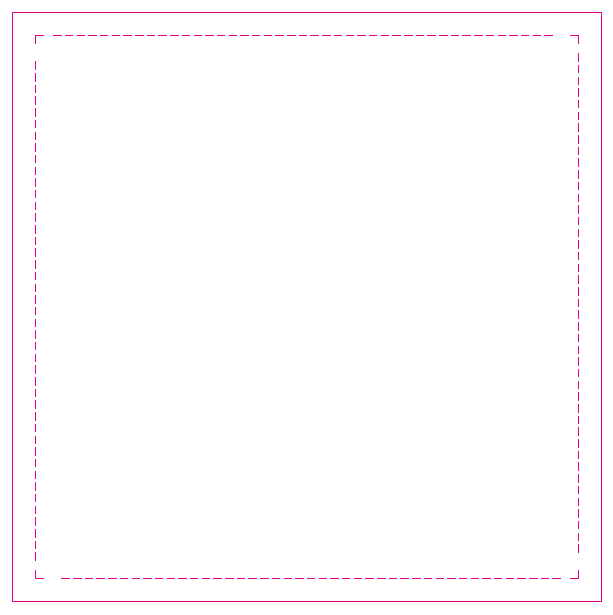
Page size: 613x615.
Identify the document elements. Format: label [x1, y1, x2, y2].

text_box [12, 12, 602, 602]
text_box [35, 35, 45, 45]
text_box [569, 569, 579, 579]
text_box [35, 569, 45, 579]
text_box [569, 35, 579, 45]
